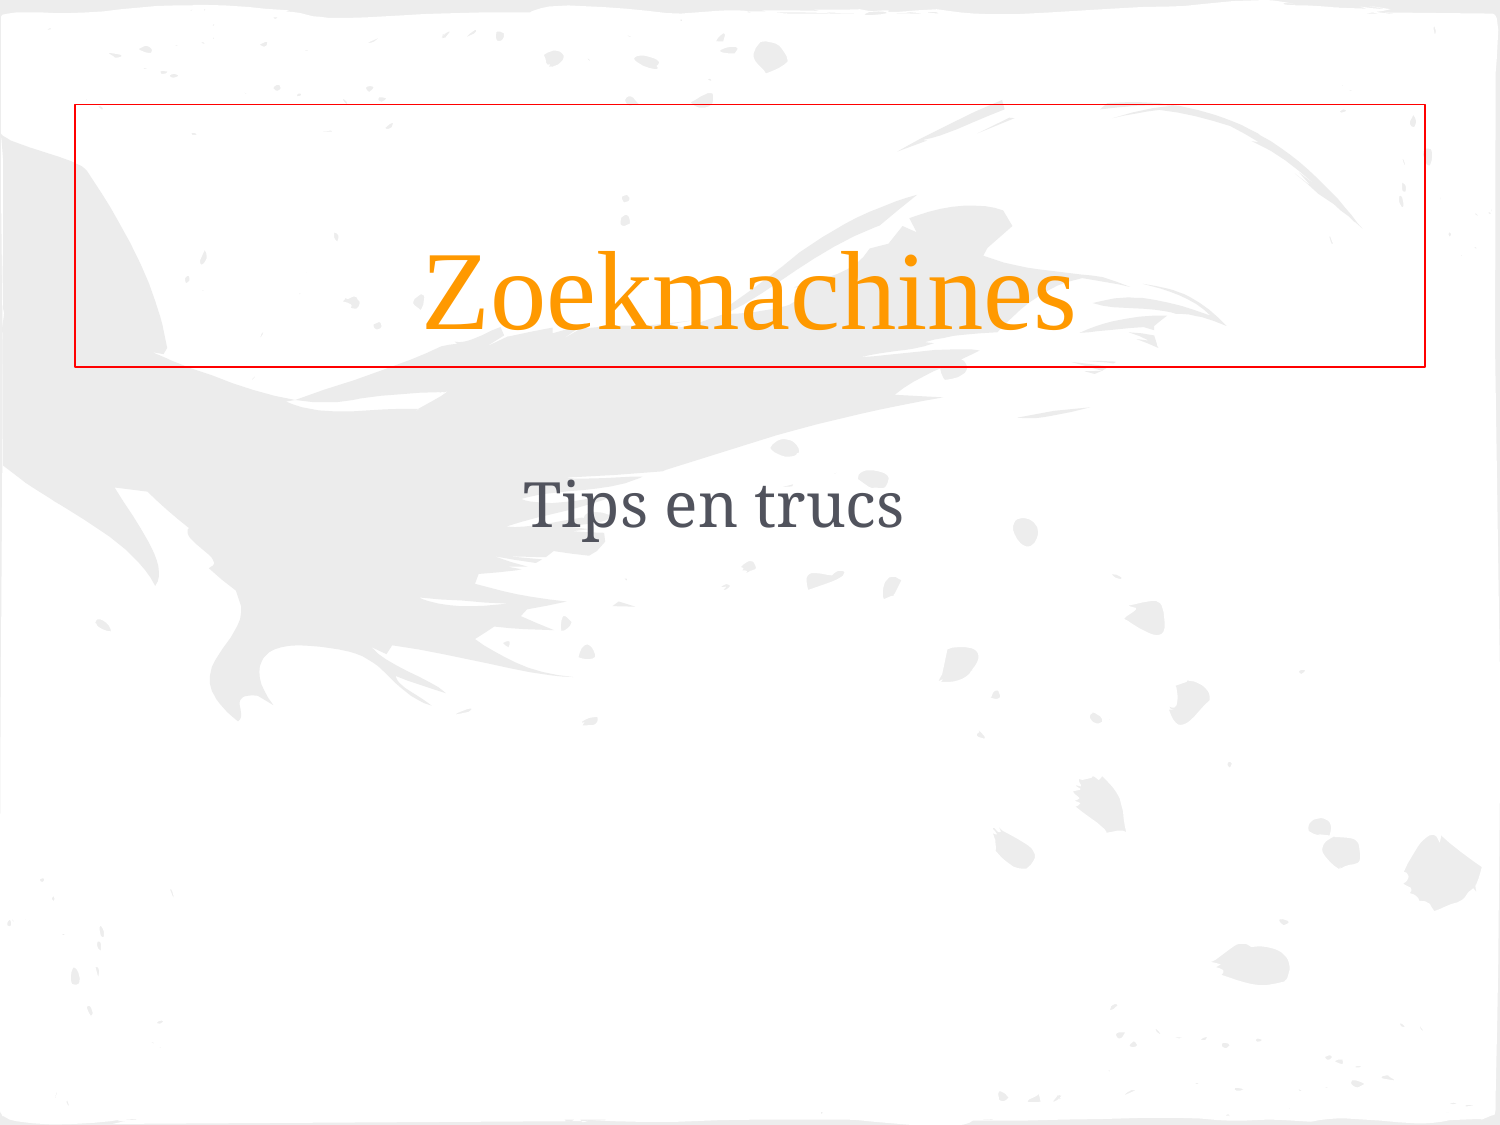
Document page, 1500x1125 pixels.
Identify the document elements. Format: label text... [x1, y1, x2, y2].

list Tips en trucs [508, 450, 949, 652]
title Zoekmachines [75, 104, 1425, 367]
